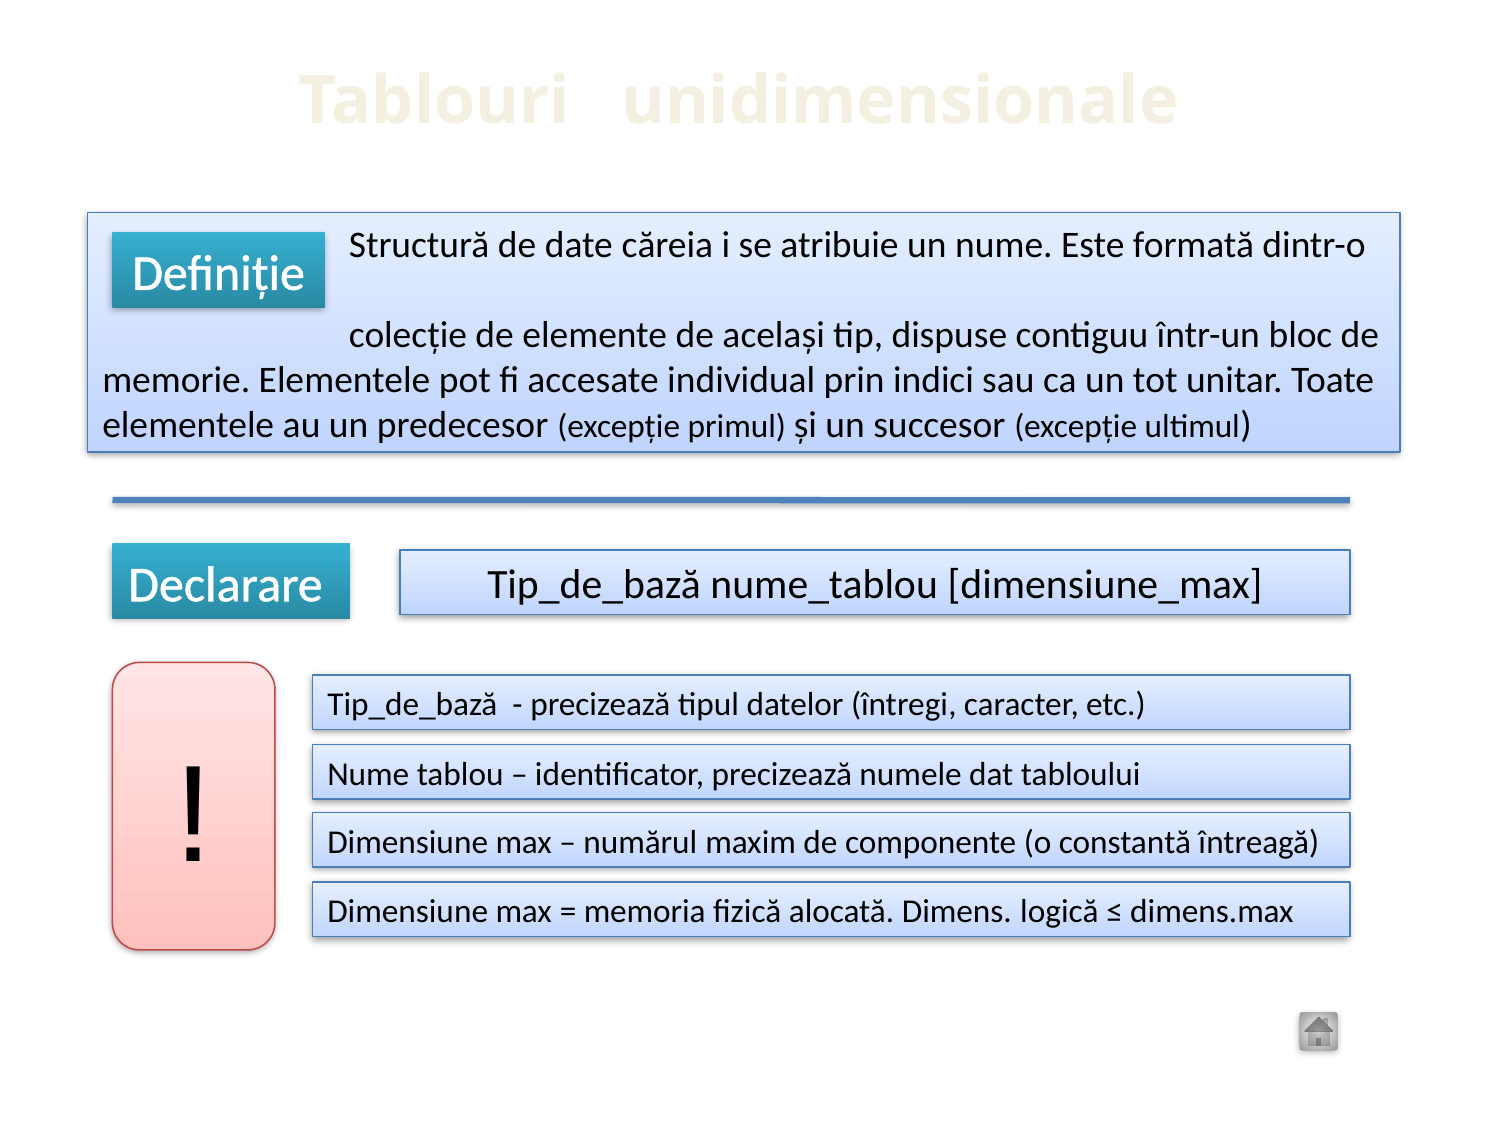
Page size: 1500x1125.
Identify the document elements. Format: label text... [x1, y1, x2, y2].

text_box ! [111, 661, 276, 951]
text_box Dimensiune max = memoria fizică alocată. Dimens. logică ≤ dimens.max [312, 881, 1351, 937]
text_box Dimensiune max – numărul maxim de componente (o constantă întreagă) [312, 812, 1351, 868]
text_box [1299, 1012, 1338, 1051]
text_box Tip_de_bază - precizează tipul datelor (întregi, caracter, etc.) [312, 674, 1351, 730]
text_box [87, 212, 1401, 410]
text_box Tablouri unidimensionale [62, 49, 1450, 145]
text_box Tip_de_bază nume_tablou [dimensiune_max] [399, 549, 1351, 615]
text_box Nume tablou – identificator, precizează numele dat tabloului [312, 744, 1351, 800]
text_box Declarare [112, 543, 350, 619]
